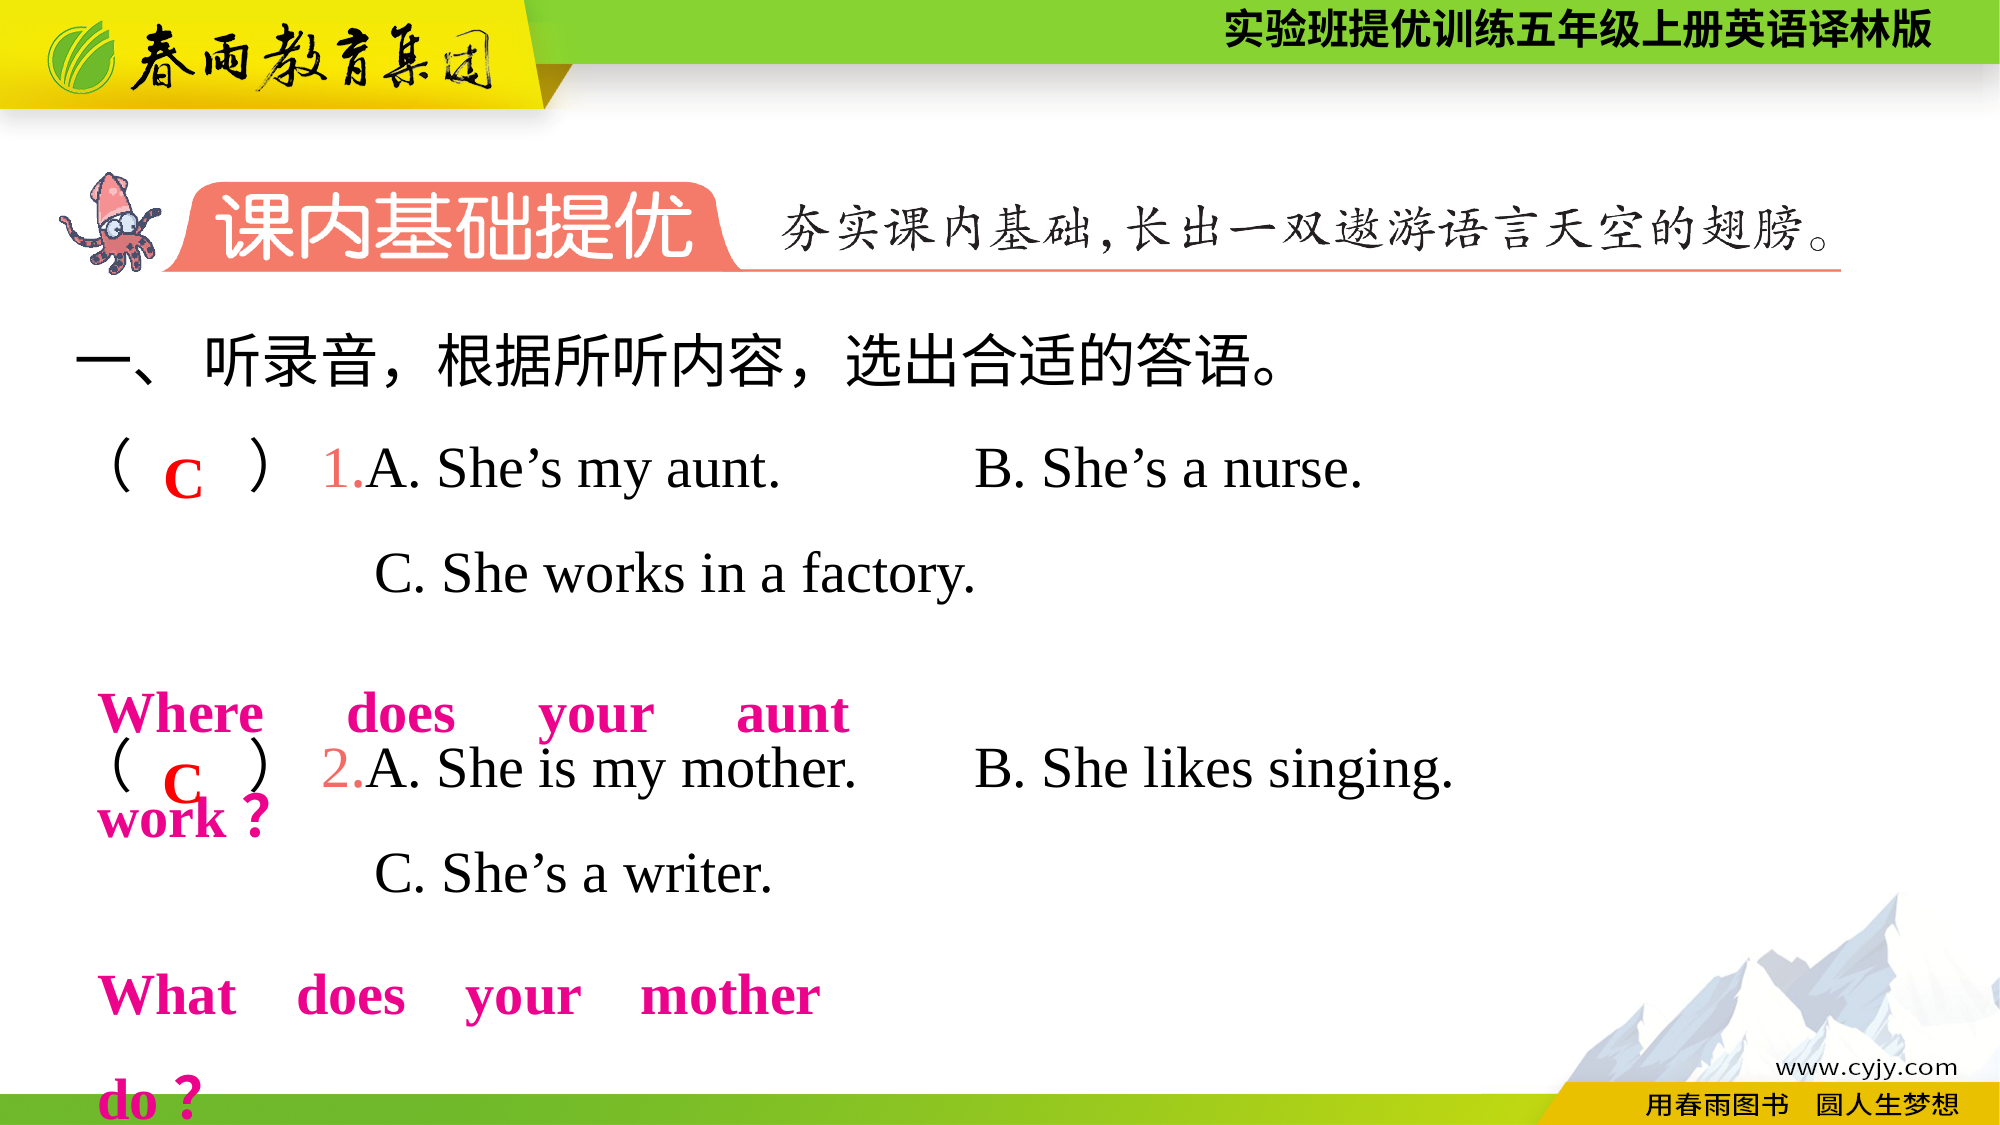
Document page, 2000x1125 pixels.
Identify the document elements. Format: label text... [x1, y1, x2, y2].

text_box C [148, 432, 221, 518]
text_box Where does your aunt work？ [82, 631, 865, 752]
picture [0, 0, 2000, 1125]
text_box What does your mother do？ [82, 913, 837, 1034]
list 一、 听录音，根据所听内容，选出合适的答语。 （ ）1.A. She’s my aunt. B. She’s a nurse. C. She works in a factory. （ ）2.A. She is my mother. B. She likes singing. C. She’s a writer. [59, 122, 1944, 956]
text_box C [147, 737, 220, 823]
